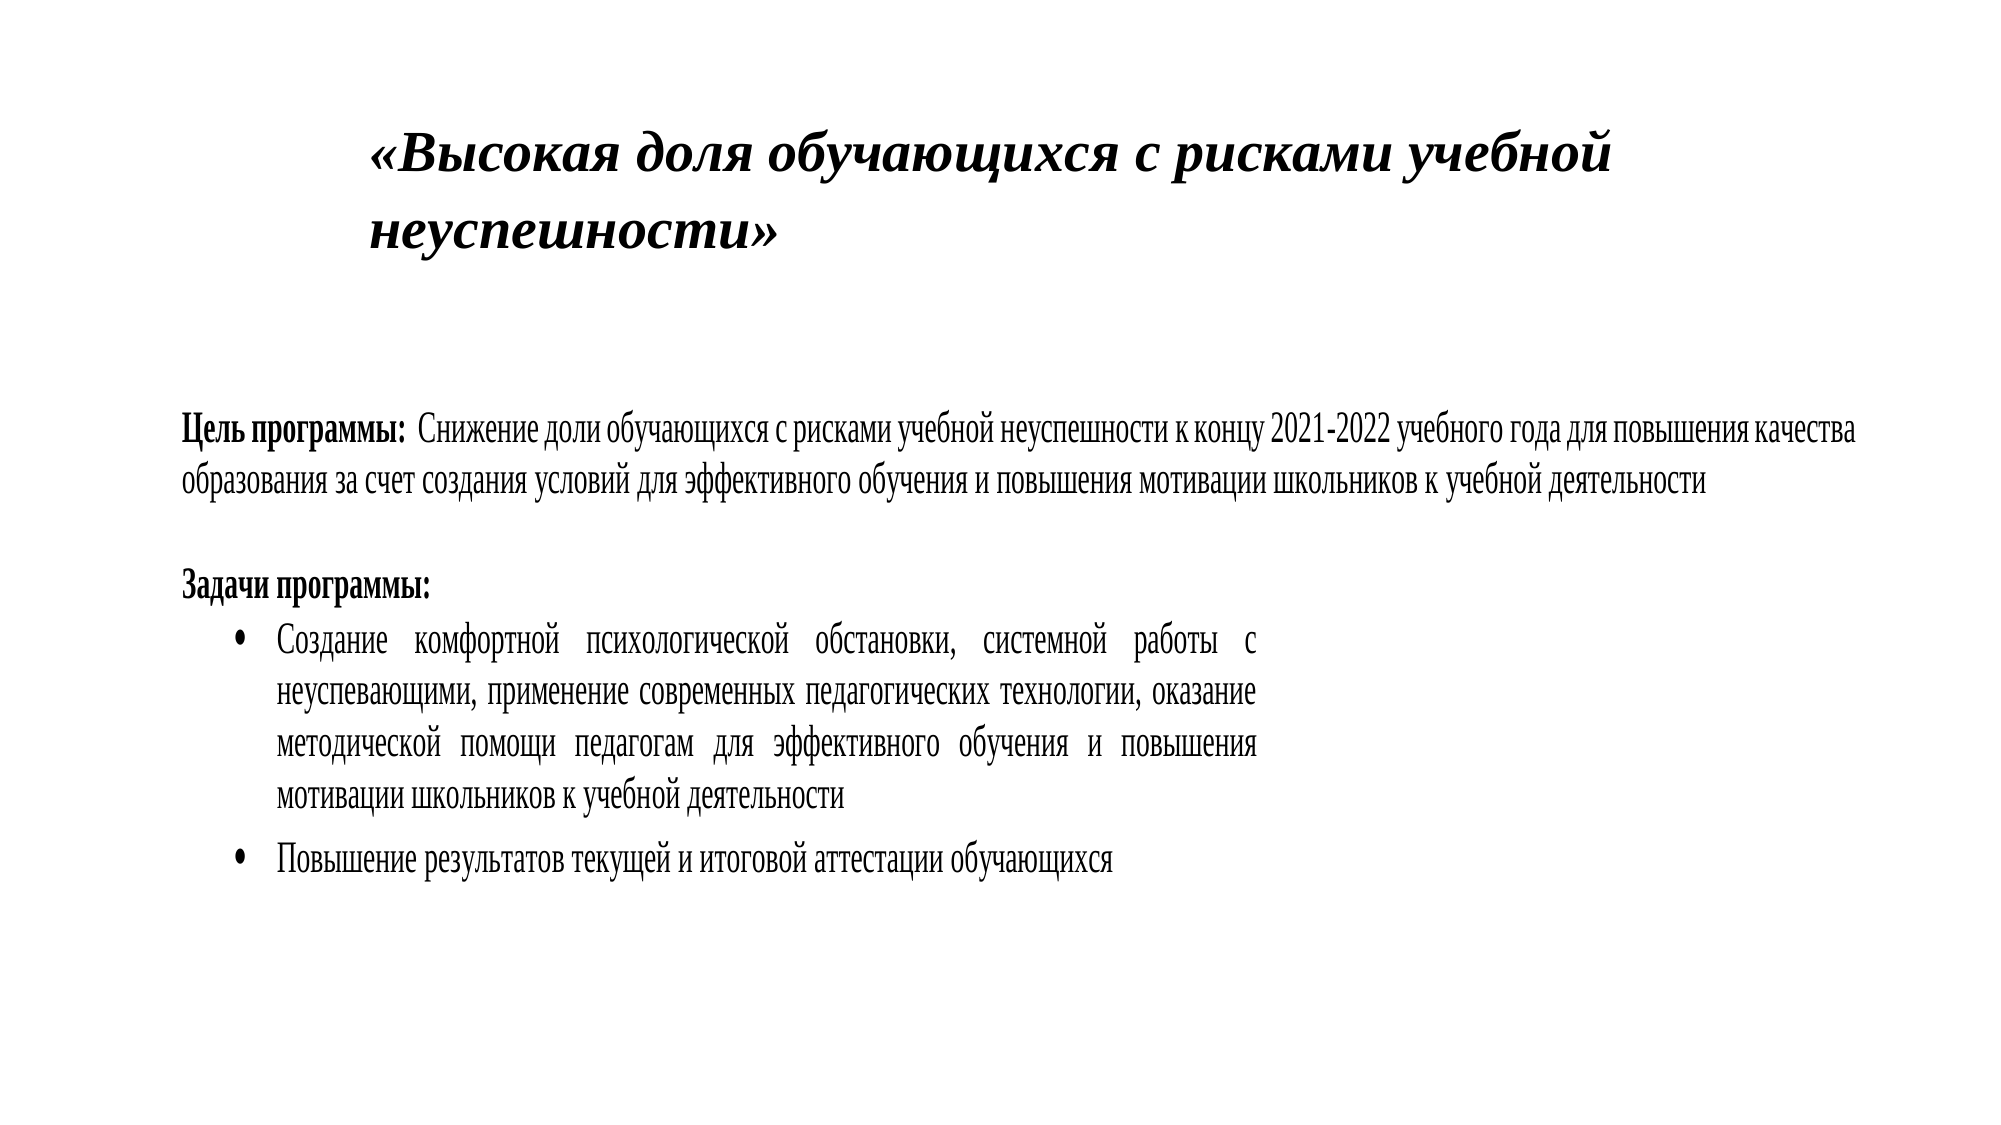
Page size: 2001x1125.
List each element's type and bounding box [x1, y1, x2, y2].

picture [369, 117, 1888, 293]
picture [181, 401, 1857, 982]
